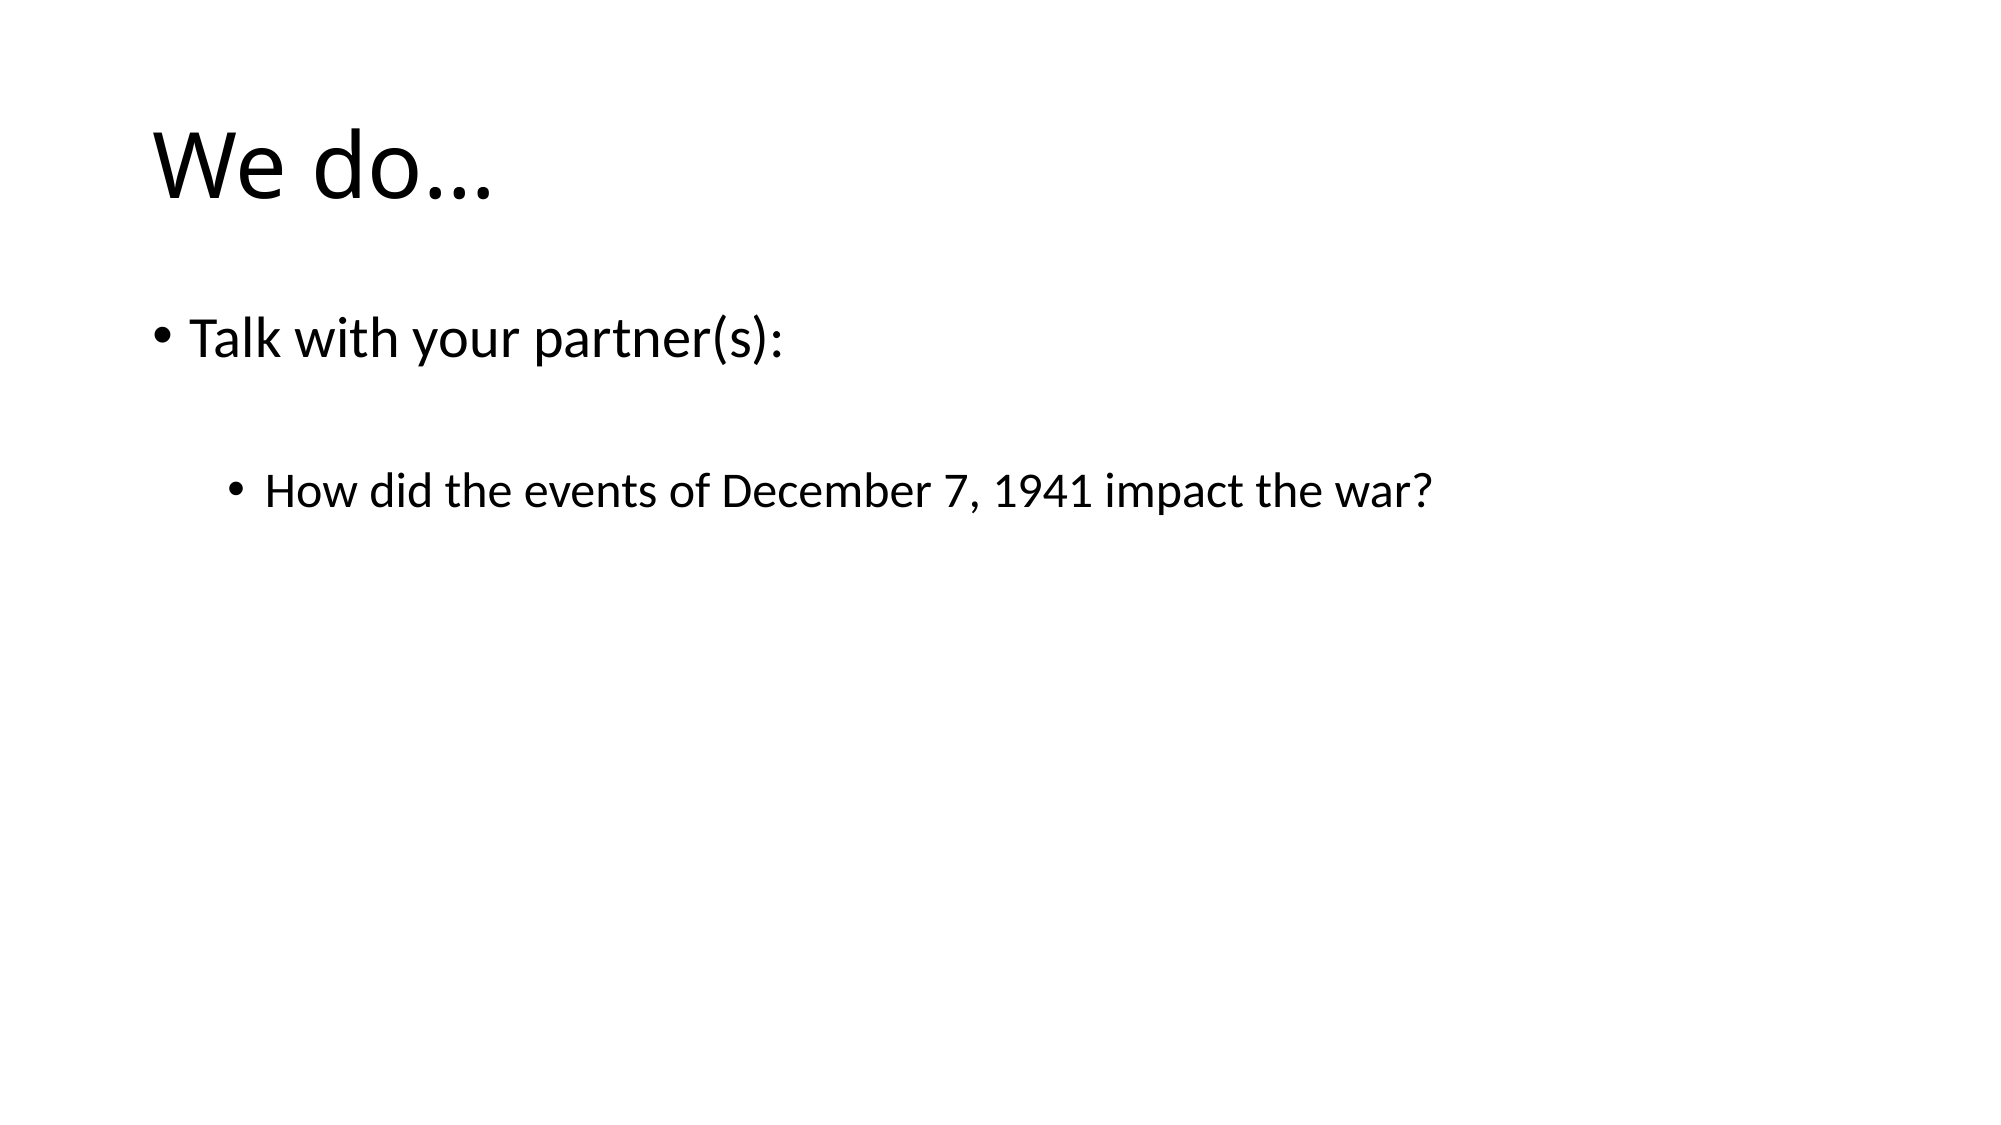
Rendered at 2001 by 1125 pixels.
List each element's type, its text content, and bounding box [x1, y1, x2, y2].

list Talk with your partner(s): How did the events of December 7, 1941 impact the war? [137, 299, 1863, 1014]
title We do… [137, 59, 1863, 278]
